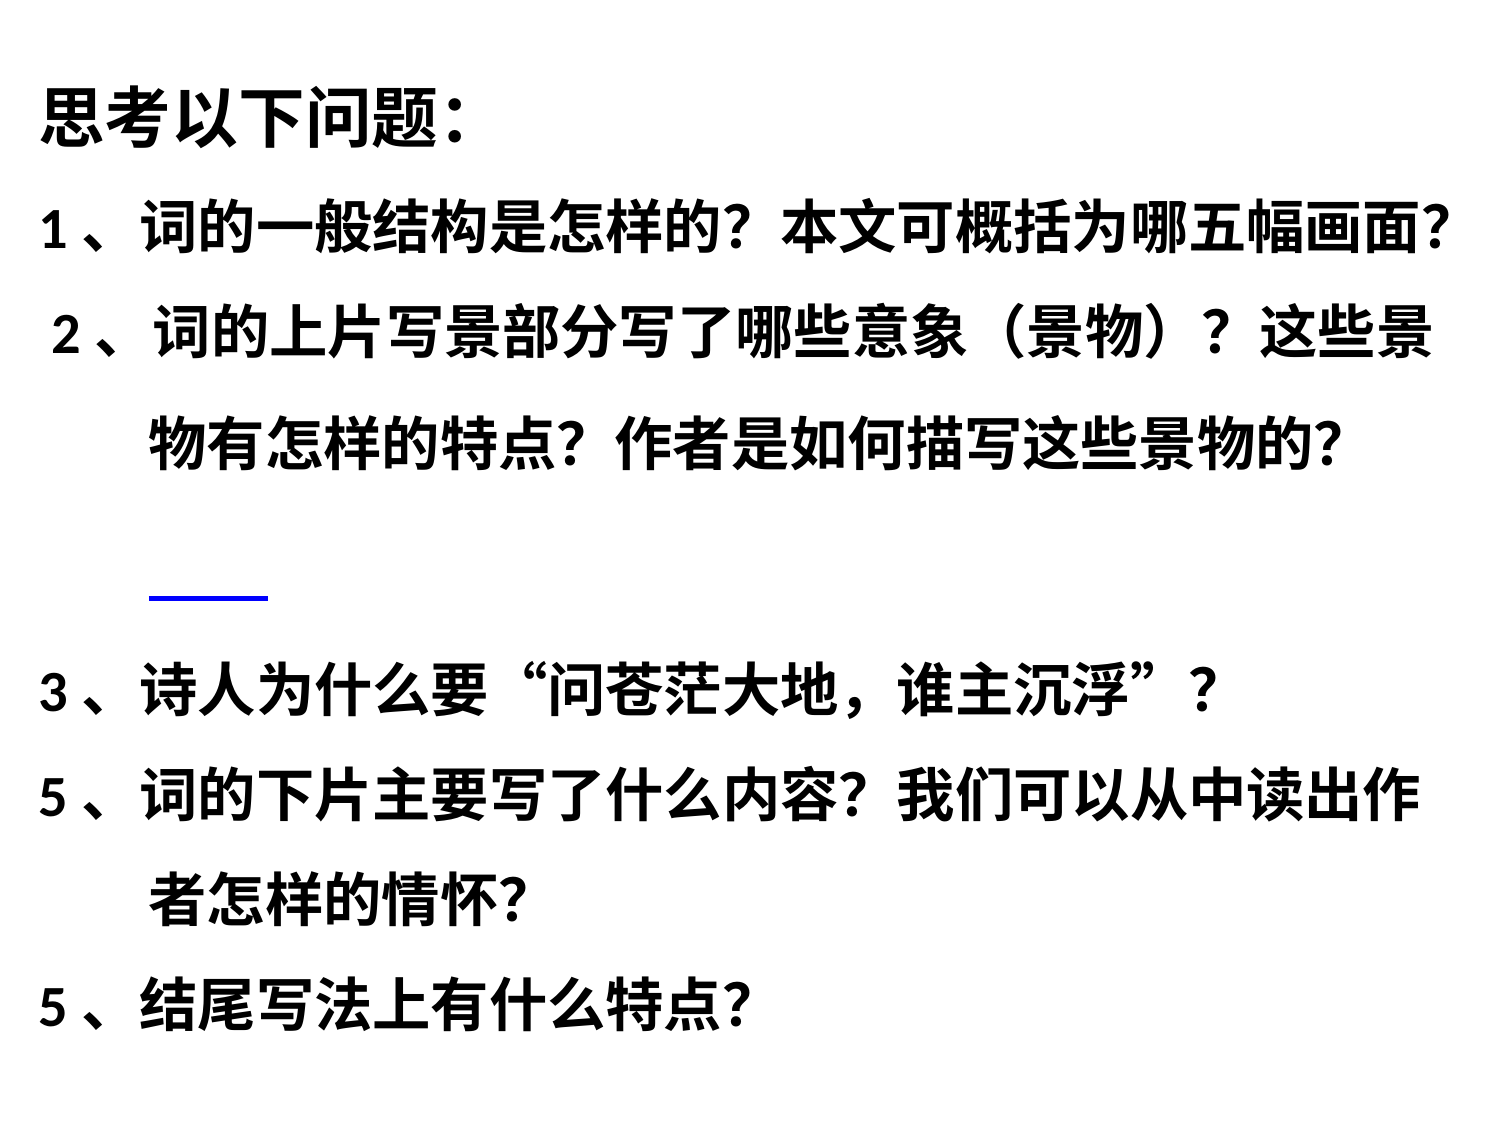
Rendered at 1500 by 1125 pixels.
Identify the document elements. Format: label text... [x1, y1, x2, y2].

text_box 思考以下问题： 1、词的一般结构是怎样的？本文可概括为哪五幅画面？ 2、词的上片写景部分写了哪些意象（景物）？这些景物有怎样的特点？作者是如何描写这些景物的？ 3、诗人为什么要“问苍茫大地，谁主沉浮”？ 5、词的下片主要写了什么内容？我们可以从中读出作者怎样的情怀？ 5、结尾写法上有什么特点？ [23, 27, 1453, 1046]
